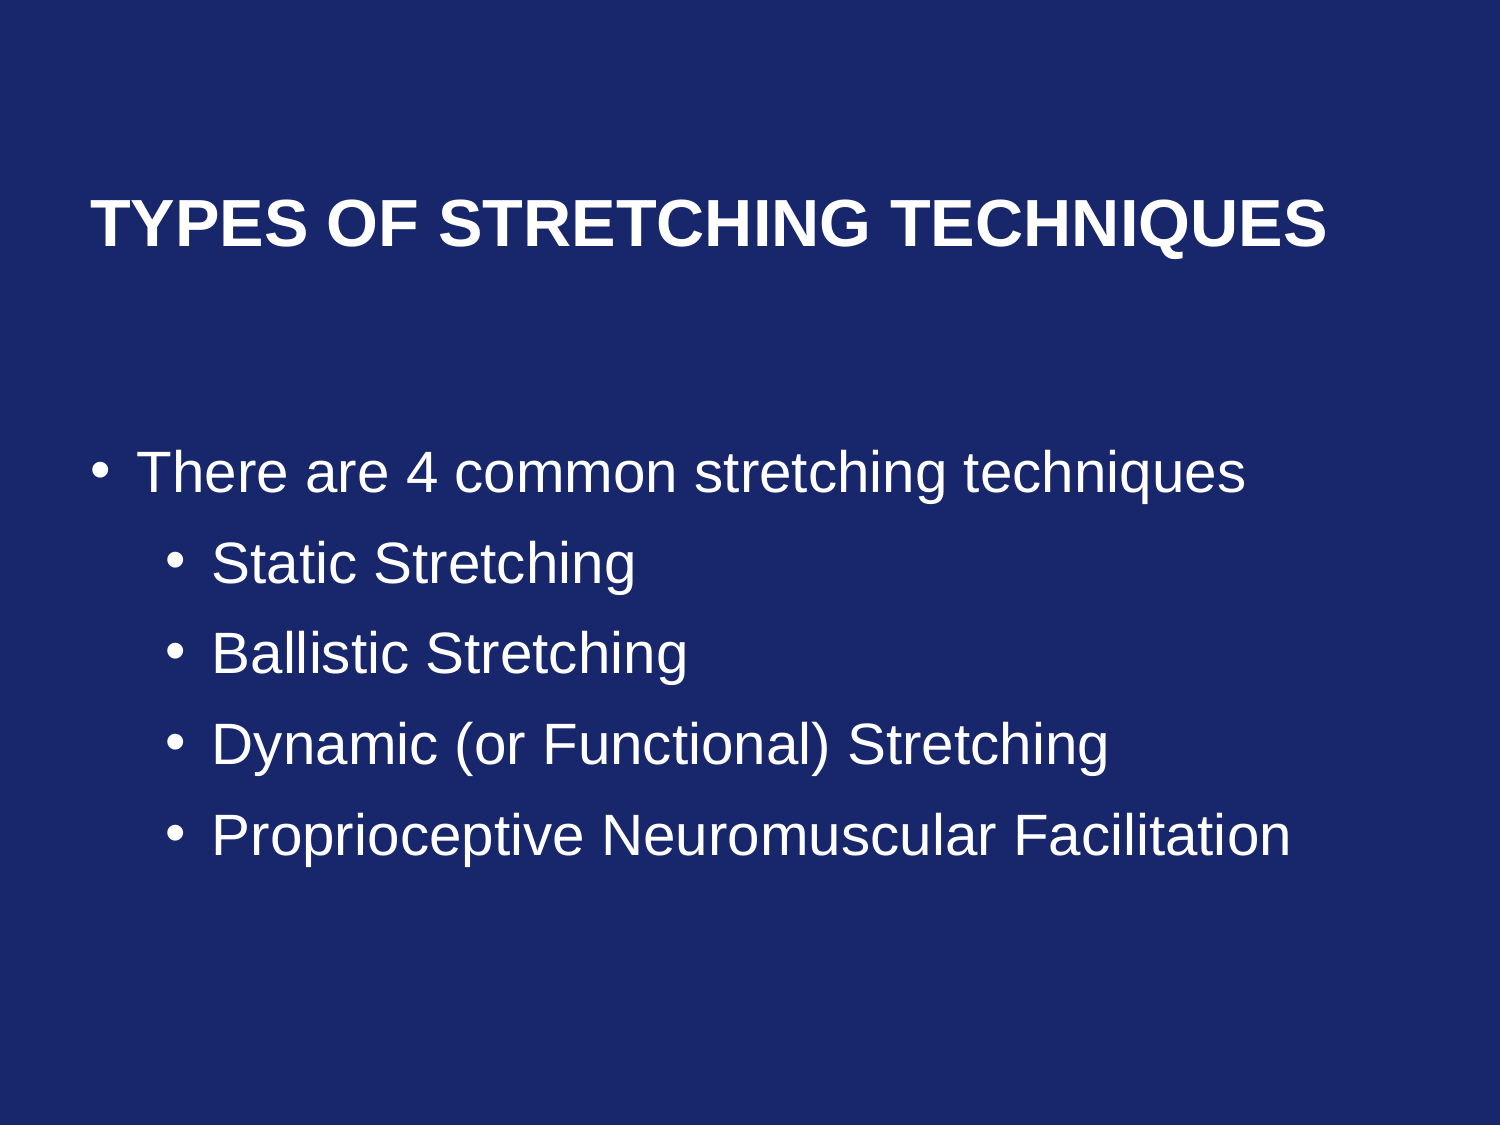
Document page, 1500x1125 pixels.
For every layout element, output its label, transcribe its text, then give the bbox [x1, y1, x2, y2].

list There are 4 common stretching techniques Static Stretching Ballistic Stretching Dynamic (or Functional) Stretching Proprioceptive Neuromuscular Facilitation [75, 351, 1350, 950]
title Types of Stretching Techniques [75, 99, 1350, 339]
